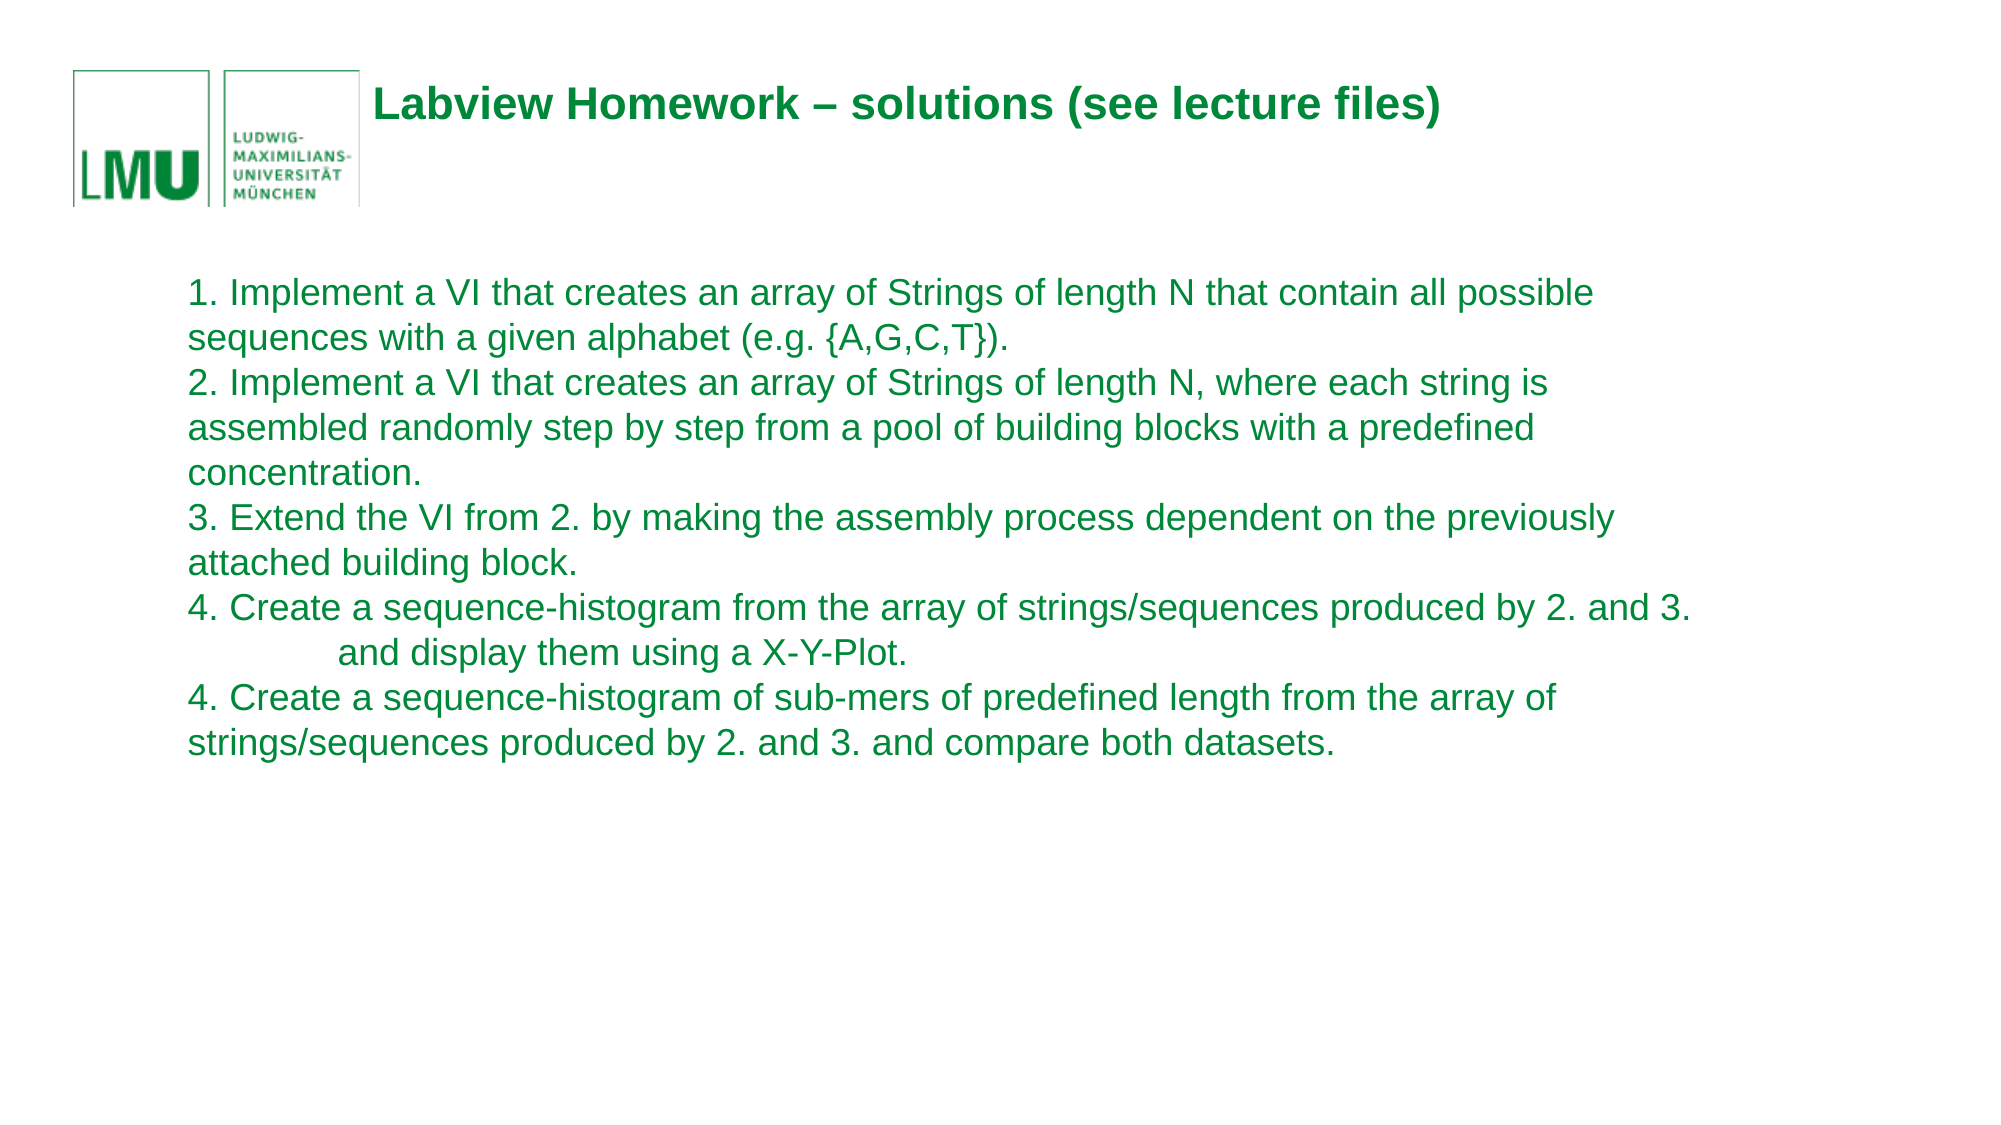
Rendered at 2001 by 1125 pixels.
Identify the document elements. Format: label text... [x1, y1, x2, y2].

text_box 1. Implement a VI that creates an array of Strings of length N that contain all possible sequences with a given alphabet (e.g. {A,G,C,T}). 2. Implement a VI that creates an array of Strings of length N, where each string is assembled randomly step by step from a pool of building blocks with a predefined concentration. 3. Extend the VI from 2. by making the assembly process dependent on the previously attached building block. 4. Create a sequence-histogram from the array of strings/sequences produced by 2. and 3. and display them using a X-Y-Plot. 4. Create a sequence-histogram of sub-mers of predefined length from the array of strings/sequences produced by 2. and 3. and compare both datasets. [172, 260, 1744, 770]
title Labview Homework – solutions (see lecture files) [357, 72, 1929, 244]
